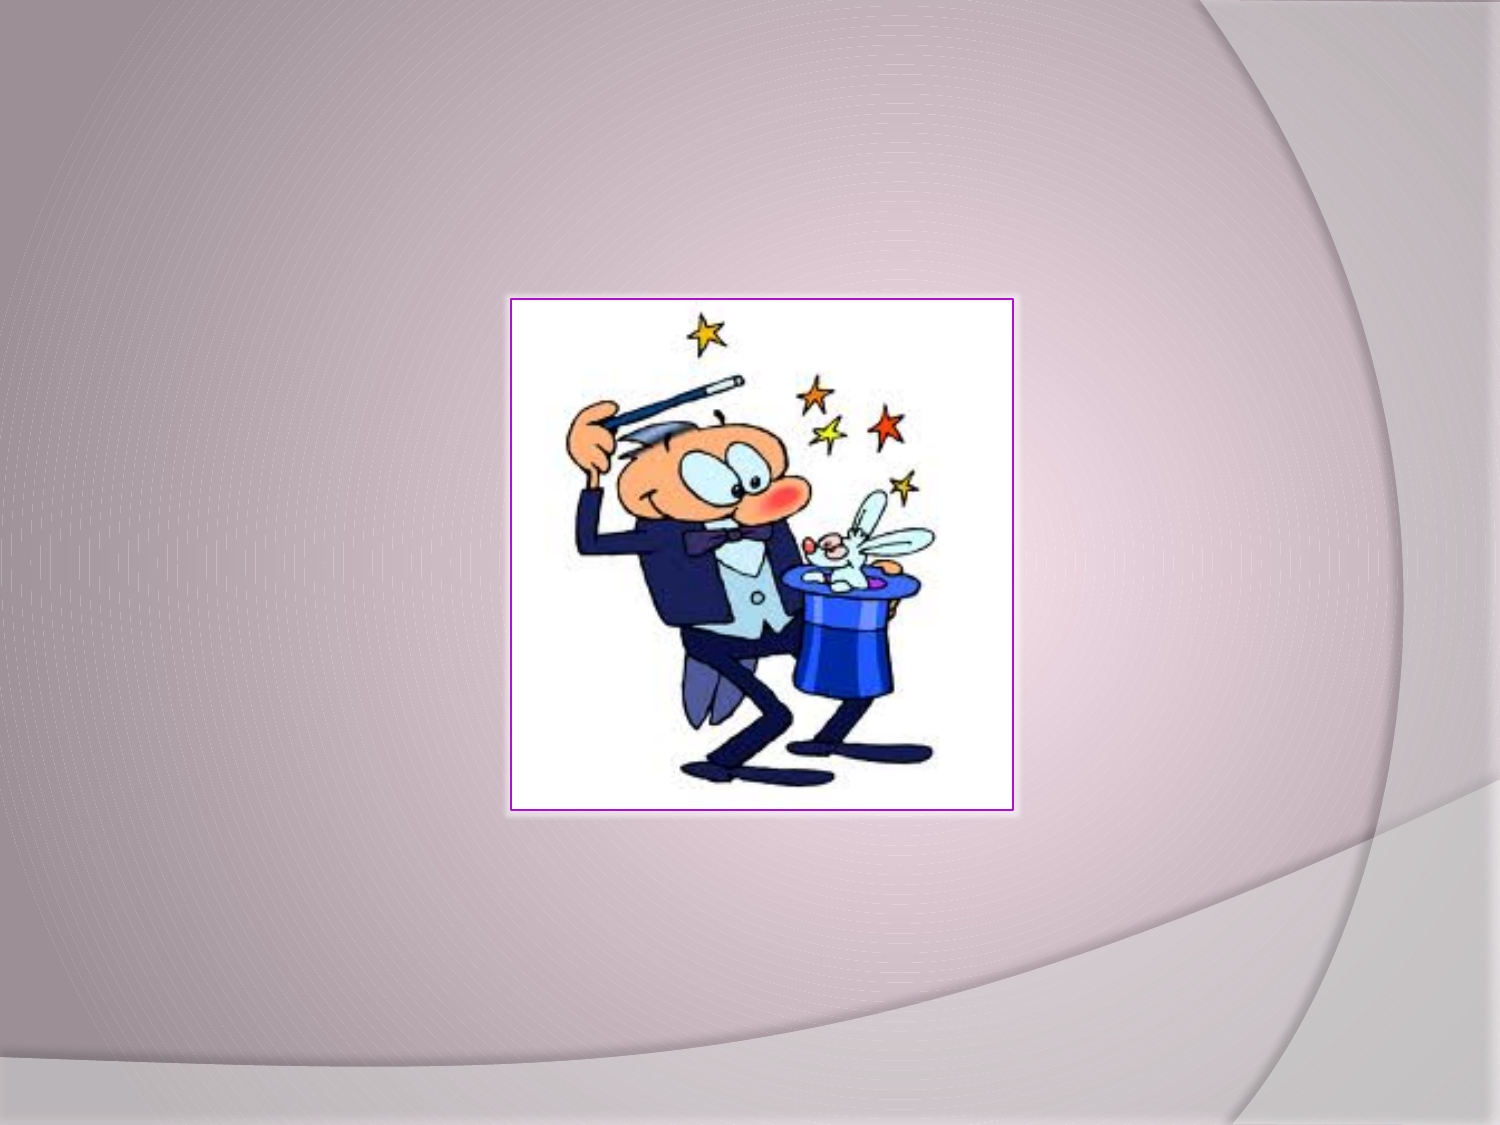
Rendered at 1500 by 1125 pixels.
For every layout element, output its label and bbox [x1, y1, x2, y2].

list [511, 299, 1013, 810]
